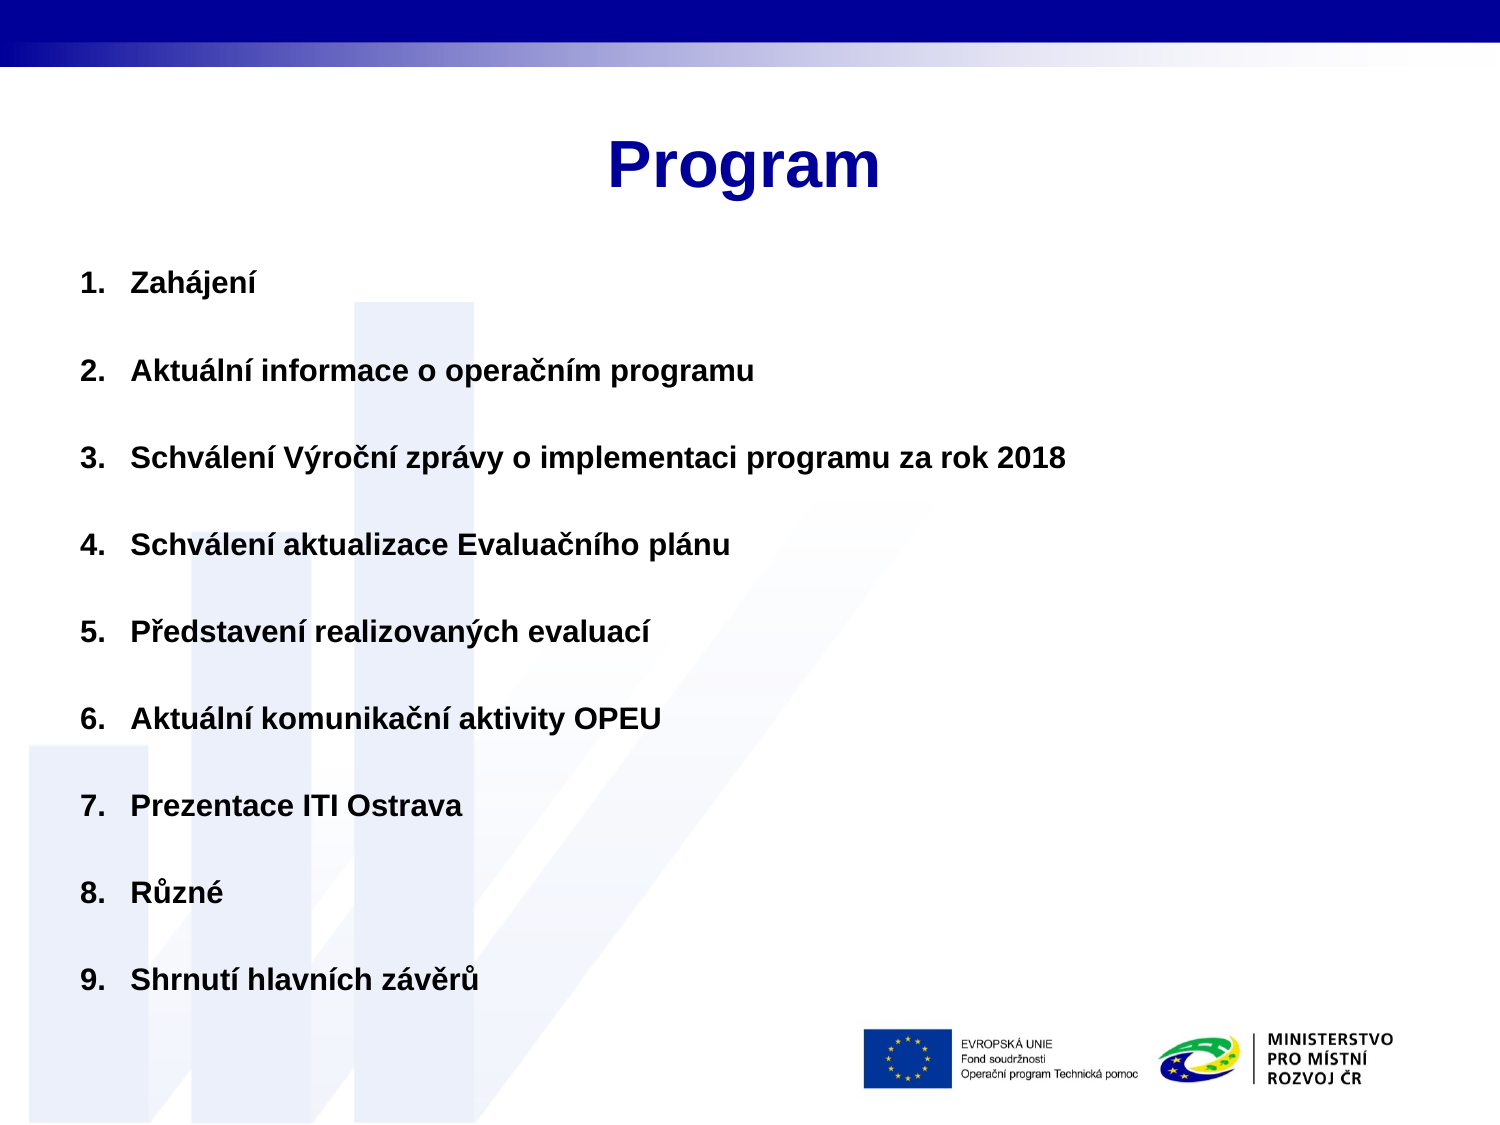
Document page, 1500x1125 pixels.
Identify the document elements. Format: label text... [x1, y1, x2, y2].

picture [29, 302, 1412, 1125]
title Program [64, 113, 1425, 197]
list Zahájení Aktuální informace o operačním programu Schválení Výroční zprávy o implementaci programu za rok 2018 Schválení aktualizace Evaluačního plánu Představení realizovaných evaluací Aktuální komunikační aktivity OPEU Prezentace ITI Ostrava Různé Shrnutí hlavních závěrů [64, 255, 1425, 1012]
